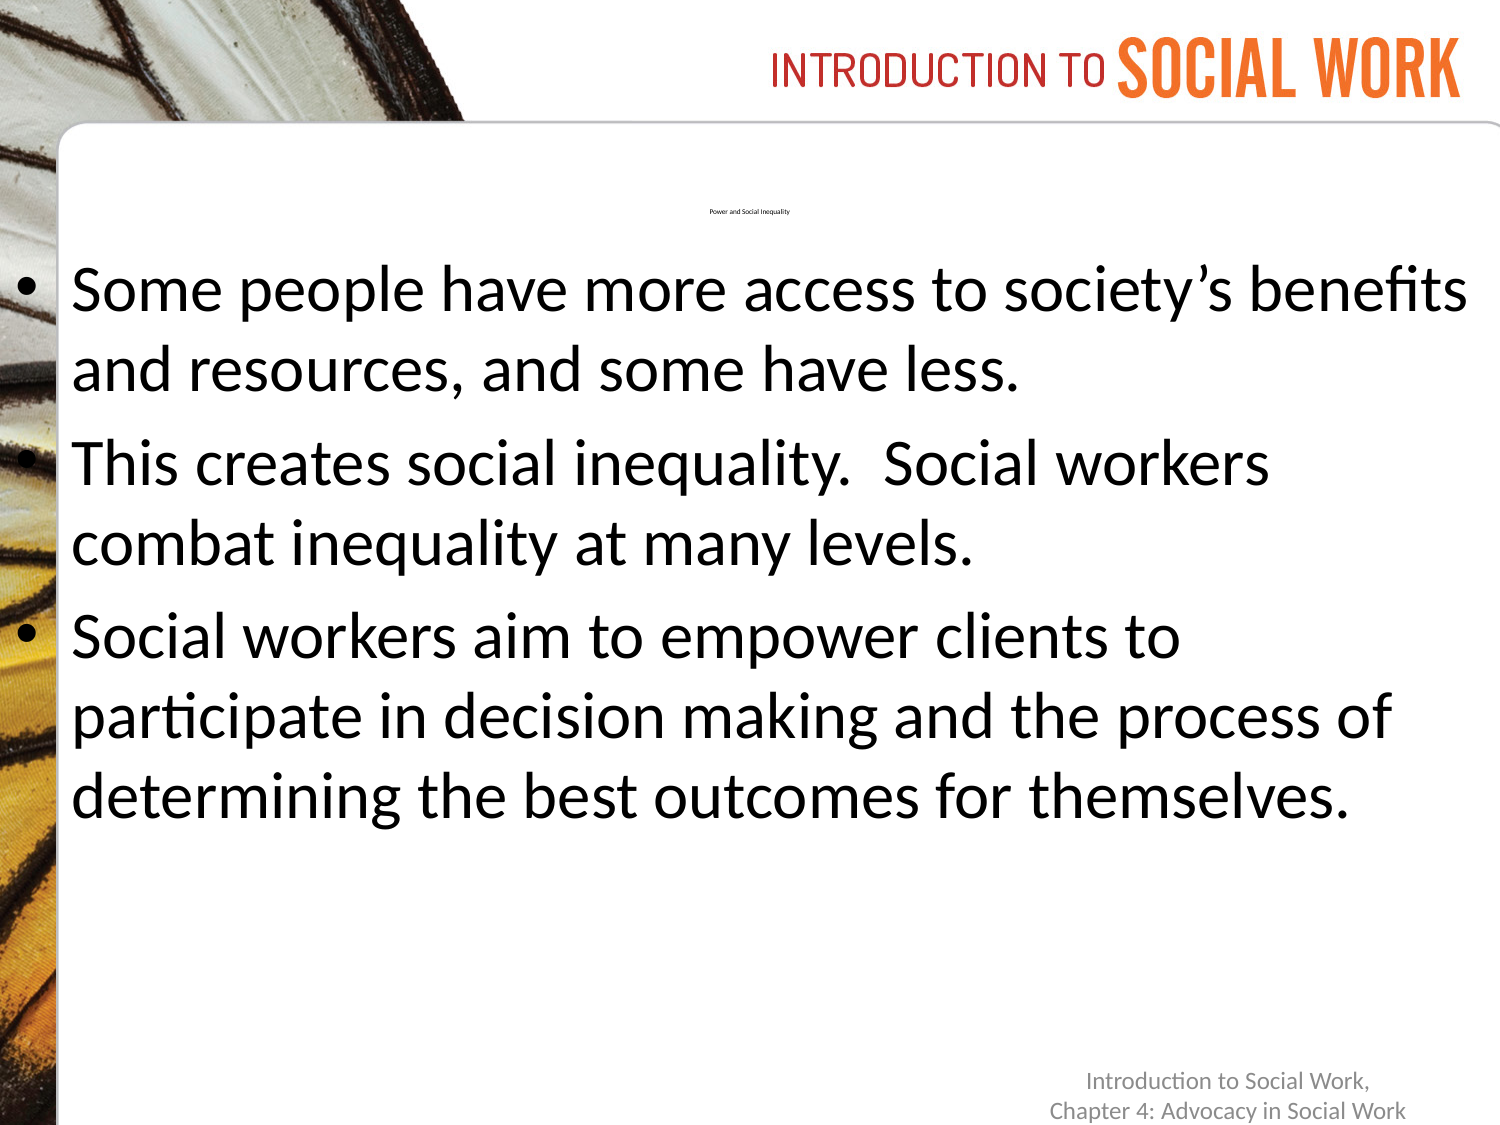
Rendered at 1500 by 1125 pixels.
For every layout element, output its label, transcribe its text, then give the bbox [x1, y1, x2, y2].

title Power and Social Inequality [75, 200, 1425, 233]
picture [0, 0, 1500, 237]
picture [0, 1050, 1500, 1125]
list Some people have more access to society’s benefits and resources, and some have less. This creates social inequality. Social workers combat inequality at many levels. Social workers aim to empower clients to participate in decision making and the process of determining the best outcomes for themselves. [0, 237, 1500, 1050]
footer Introduction to Social Work, Chapter 4: Advocacy in Social Work [987, 1065, 1475, 1125]
